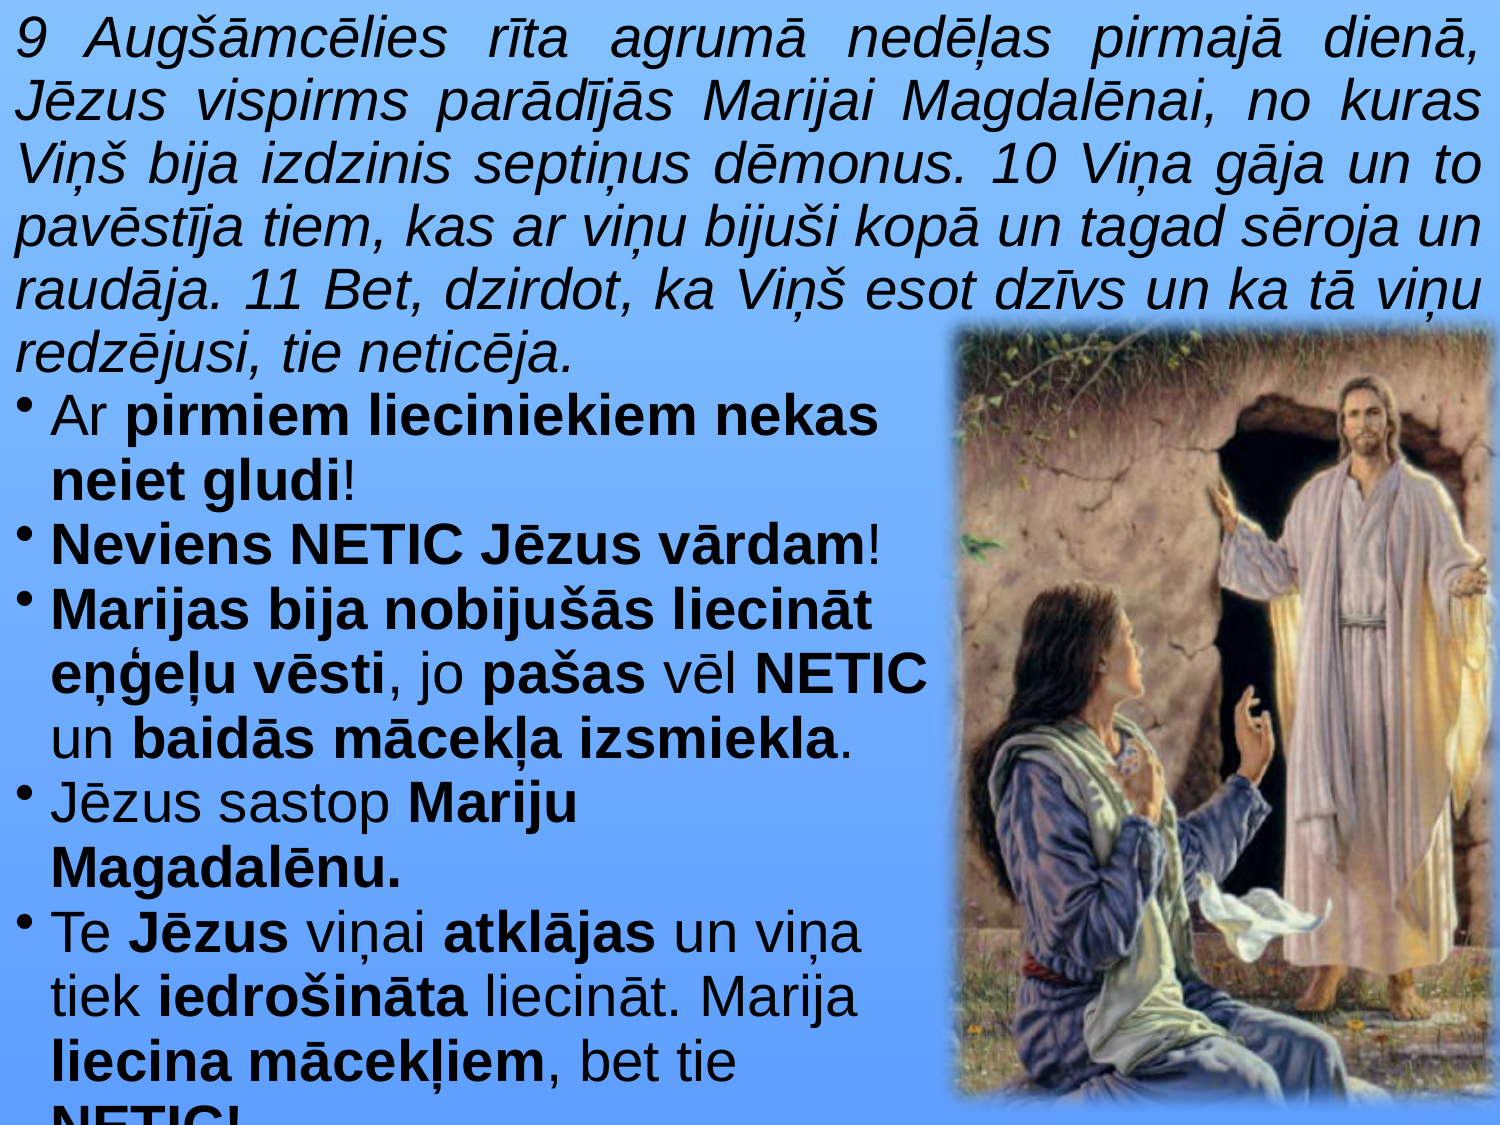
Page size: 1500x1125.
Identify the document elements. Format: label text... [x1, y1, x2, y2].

text_box Ar pirmiem lieciniekiem nekas neiet gludi! Neviens NETIC Jēzus vārdam! Marijas bija nobijušās liecināt eņģeļu vēsti, jo pašas vēl NETIC un baidās mācekļa izsmiekla. Jēzus sastop Mariju Magadalēnu. Te Jēzus viņai atklājas un viņa tiek iedrošināta liecināt. Marija liecina mācekļiem, bet tie NETIC! Vai tu TICI? Vai tu NEBAIDIES? [0, 374, 961, 1125]
picture [937, 309, 1500, 1114]
list 9 Augšāmcēlies rīta agrumā nedēļas pirmajā dienā, Jēzus vispirms parādījās Marijai Magdalēnai, no kuras Viņš bija izdzinis septiņus dēmonus. 10 Viņa gāja un to pavēstīja tiem, kas ar viņu bijuši kopā un tagad sēroja un raudāja. 11 Bet, dzirdot, ka Viņš esot dzīvs un ka tā viņu redzējusi, tie neticēja. [0, 0, 1500, 178]
